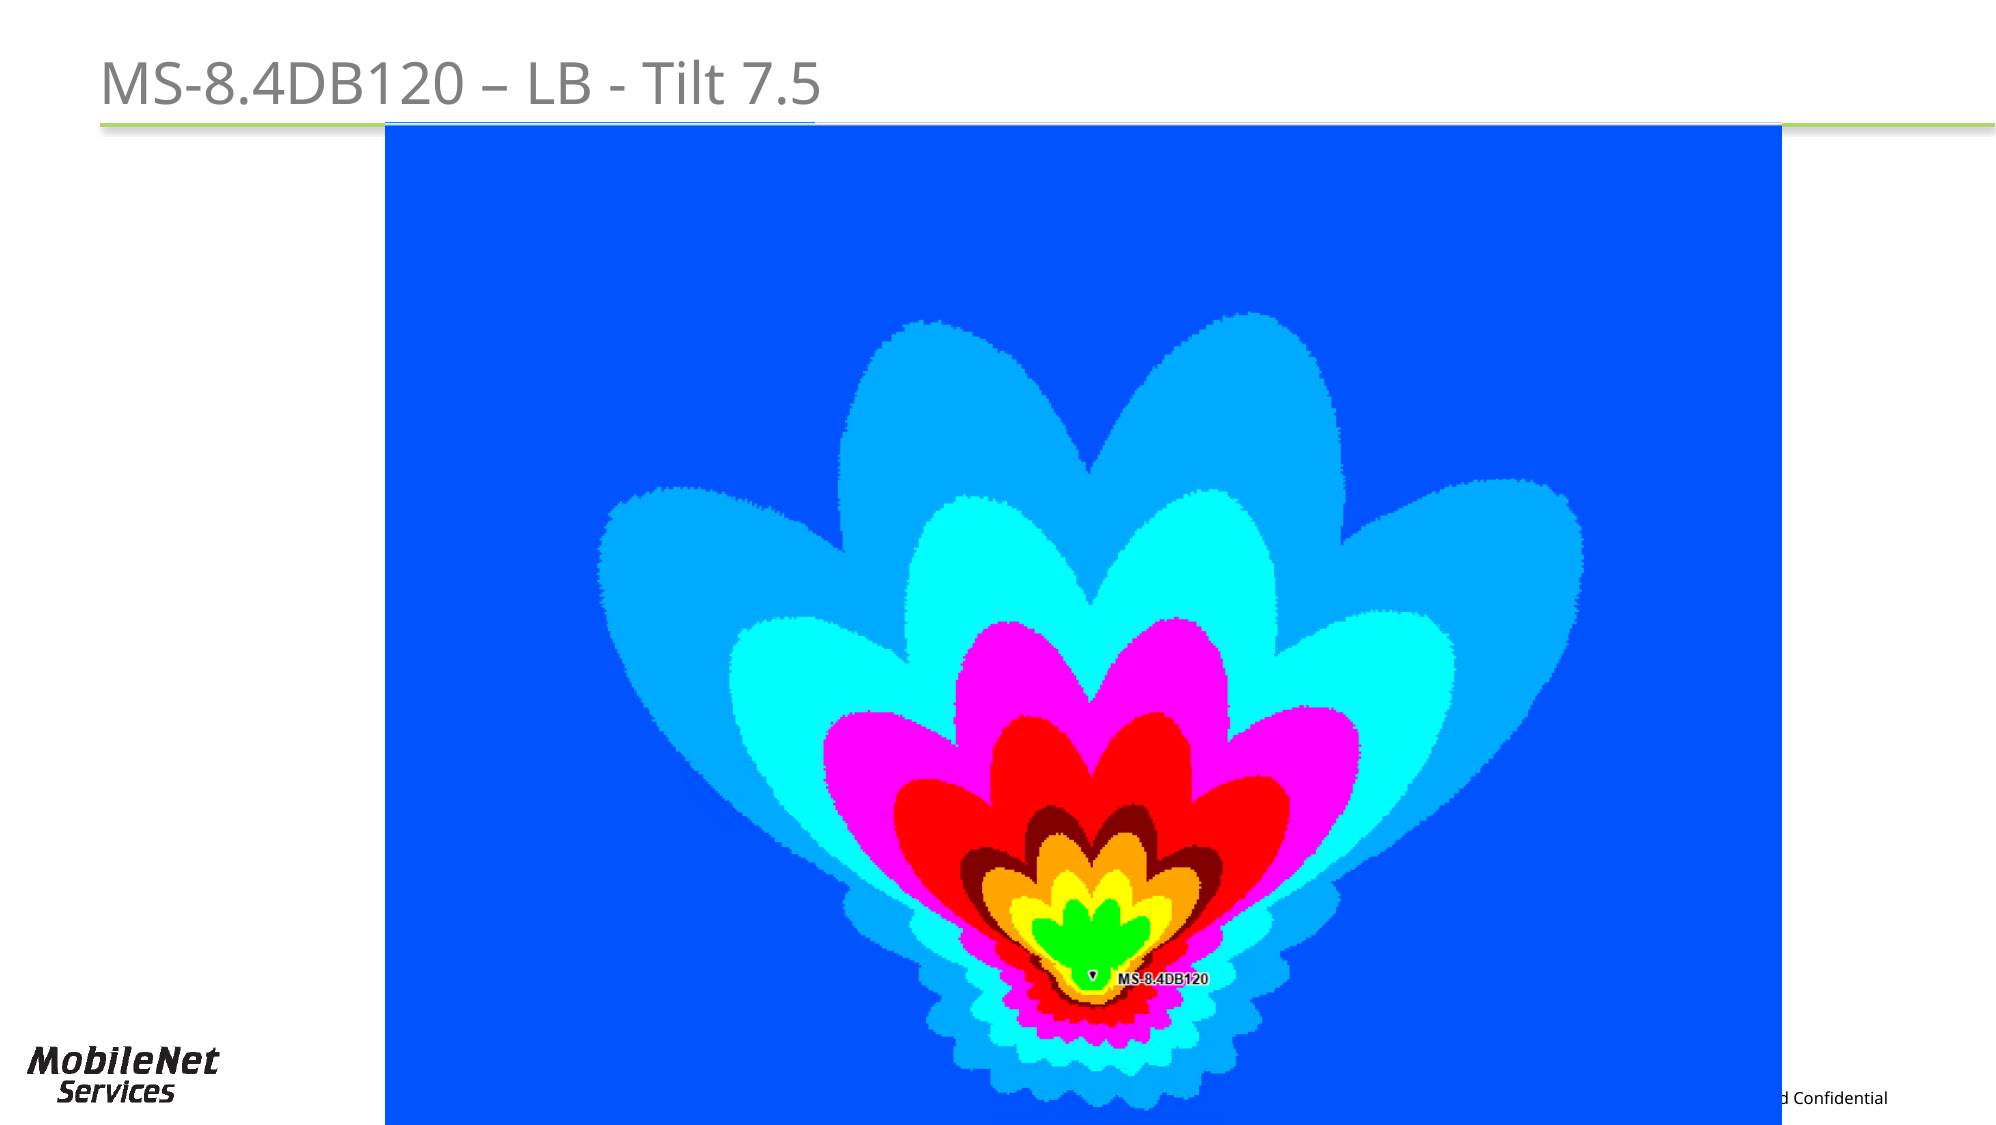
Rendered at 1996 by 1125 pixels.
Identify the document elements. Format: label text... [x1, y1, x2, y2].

title MS-8.4DB120 – LB - Tilt 7.5 [85, 0, 1881, 175]
picture [19, 1037, 226, 1113]
picture [384, 122, 1782, 1125]
